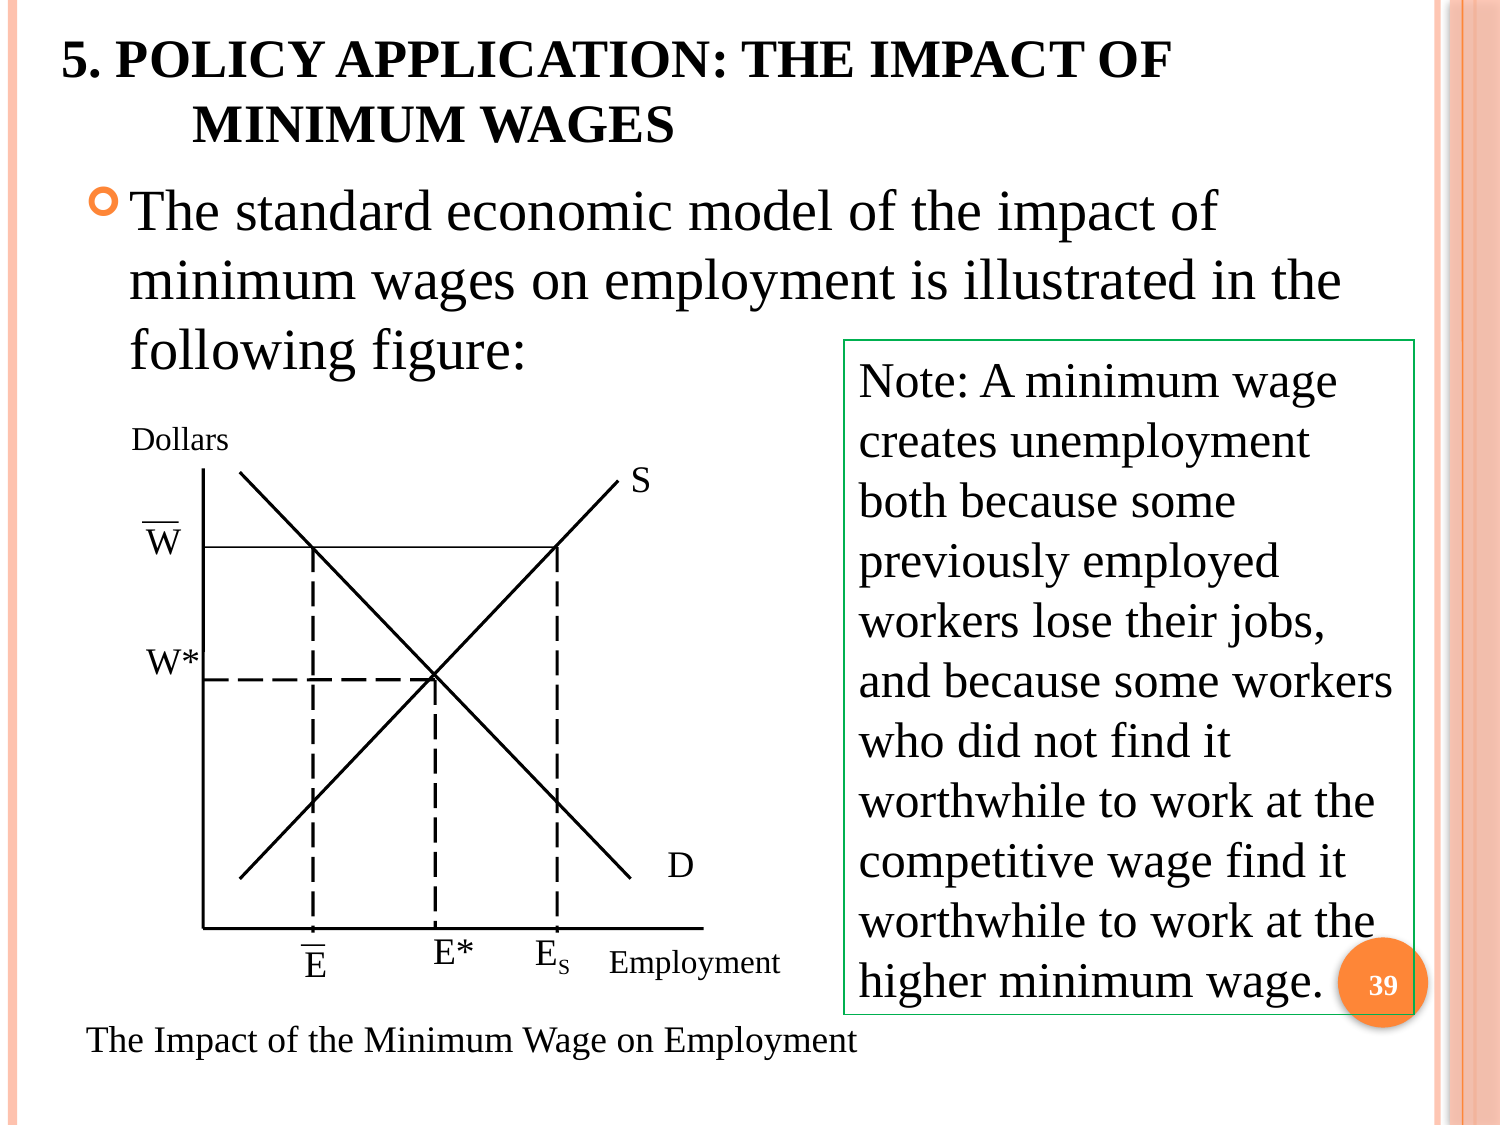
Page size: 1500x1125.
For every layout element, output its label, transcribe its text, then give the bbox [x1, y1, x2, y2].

slide_number 39 [1333, 940, 1434, 1026]
list The standard economic model of the impact of minimum wages on employment is illustrated in the following figure: [70, 163, 1421, 1094]
title 5. Policy Application: The Impact of Minimum Wages [46, 23, 1454, 153]
text_box Note: A minimum wage creates unemployment both because some previously employed workers lose their jobs, and because some workers who did not find it worthwhile to work at the competitive wage find it worthwhile to work at the higher minimum wage. [843, 339, 1414, 1015]
text_box The Impact of the Minimum Wage on Employment [71, 1007, 874, 1068]
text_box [104, 409, 809, 997]
